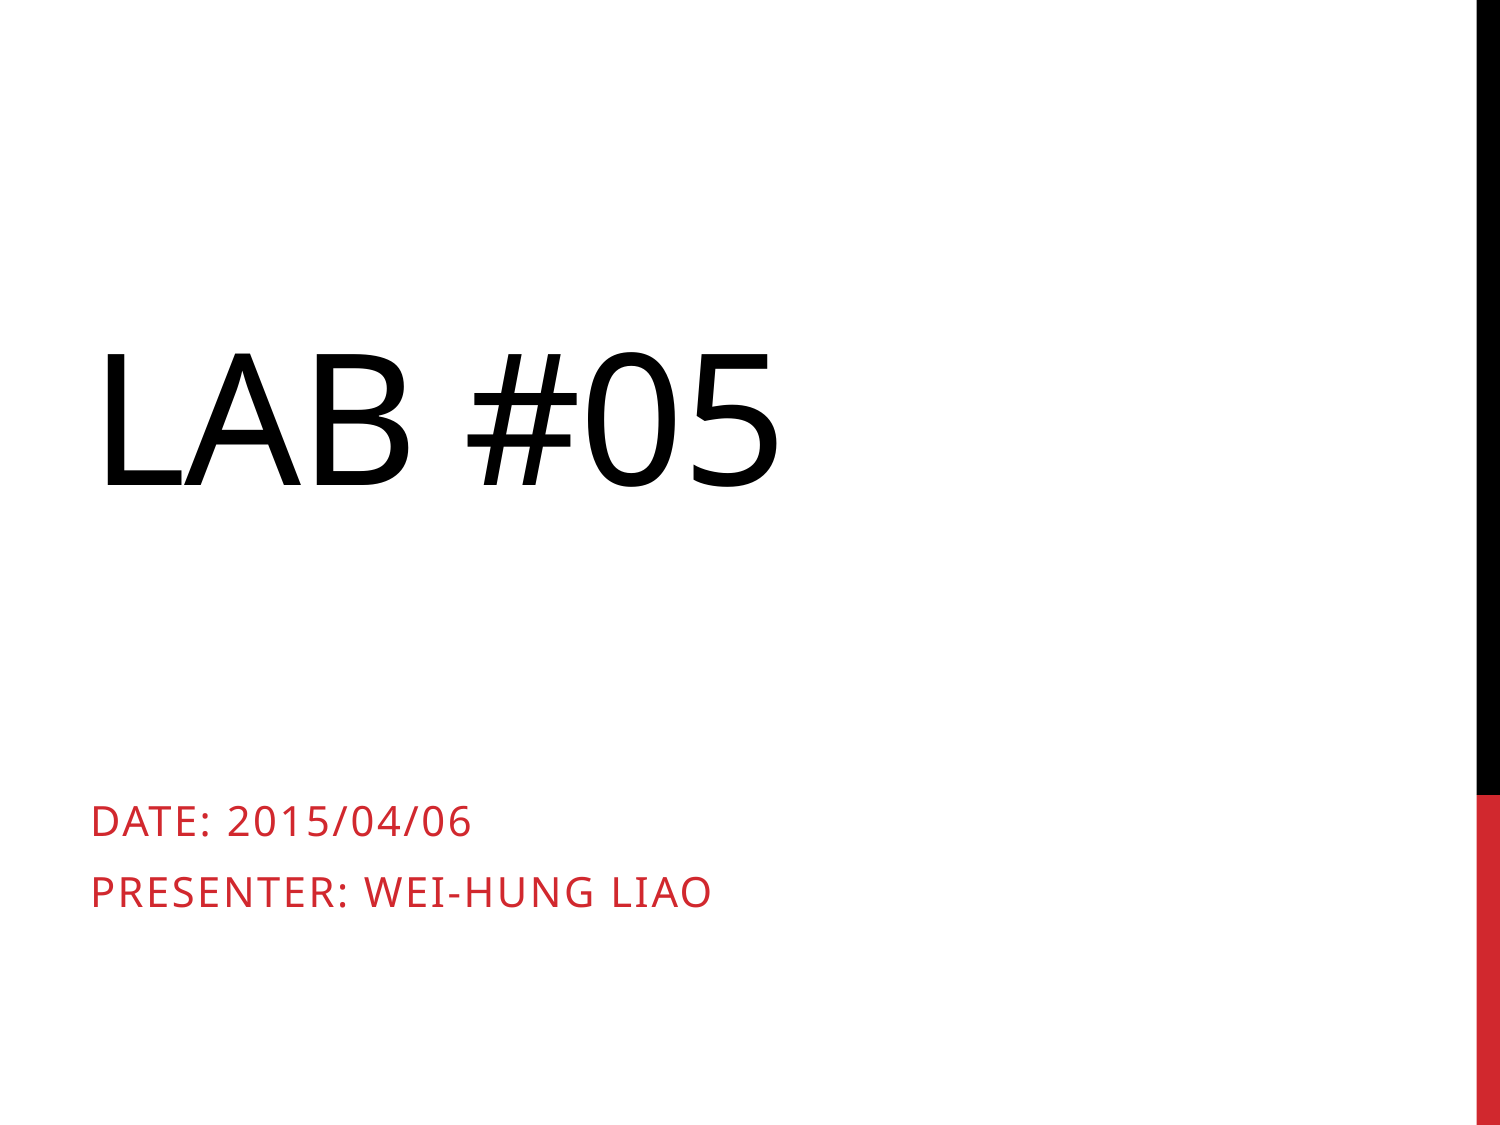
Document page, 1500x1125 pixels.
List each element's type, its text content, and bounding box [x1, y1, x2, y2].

subtitle Date: 2015/04/06 Presenter: wei-hung liao [75, 787, 1200, 938]
title Lab #05 [75, 37, 1350, 788]
